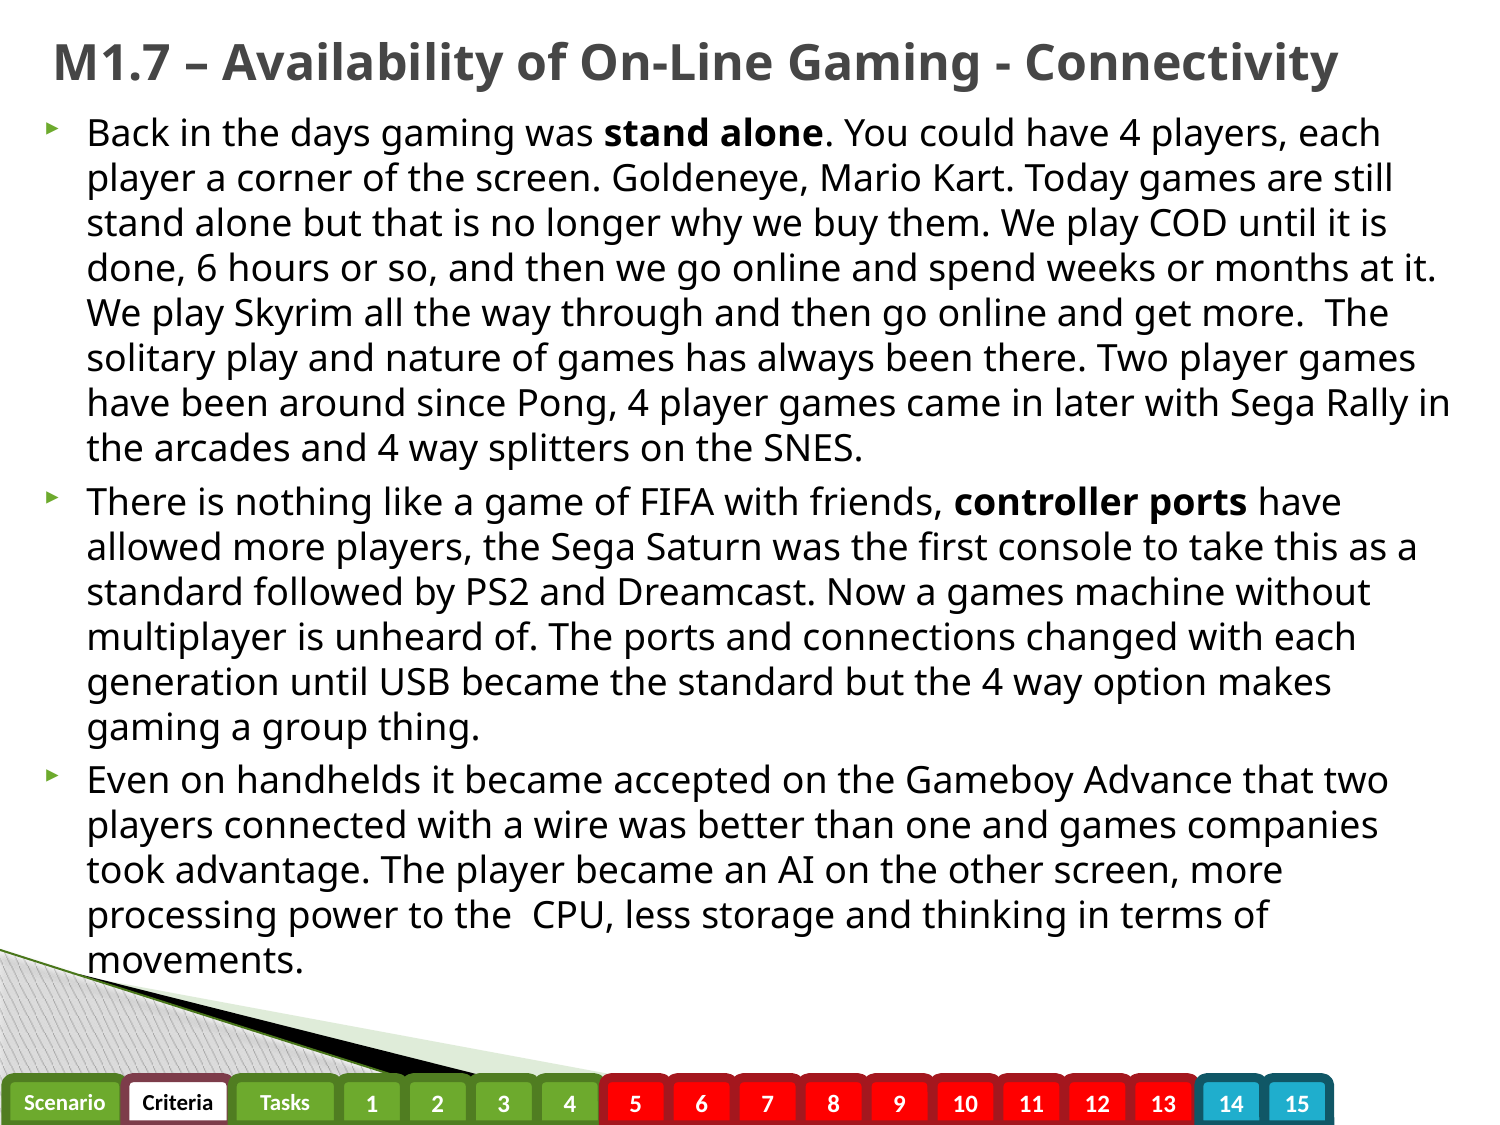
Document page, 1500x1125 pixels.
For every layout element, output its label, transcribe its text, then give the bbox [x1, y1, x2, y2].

title M1.7 – Availability of On-Line Gaming - Connectivity [37, 19, 1471, 102]
list Back in the days gaming was stand alone. You could have 4 players, each player a corner of the screen. Goldeneye, Mario Kart. Today games are still stand alone but that is no longer why we buy them. We play COD until it is done, 6 hours or so, and then we go online and spend weeks or months at it. We play Skyrim all the way through and then go online and get more. The solitary play and nature of games has always been there. Two player games have been around since Pong, 4 player games came in later with Sega Rally in the arcades and 4 way splitters on the SNES. There is nothing like a game of FIFA with friends, controller ports have allowed more players, the Sega Saturn was the first console to take this as a standard followed by PS2 and Dreamcast. Now a games machine without multiplayer is unheard of. The ports and connections changed with each generation until USB became the standard but the 4 way option makes gaming a group thing. Even on handhelds it became accepted on the Gameboy Advance that two players connected with a wire was better than one and games companies took advantage. The player became an AI on the other screen, more processing power to the CPU, less storage and thinking in terms of movements. [29, 101, 1471, 1012]
